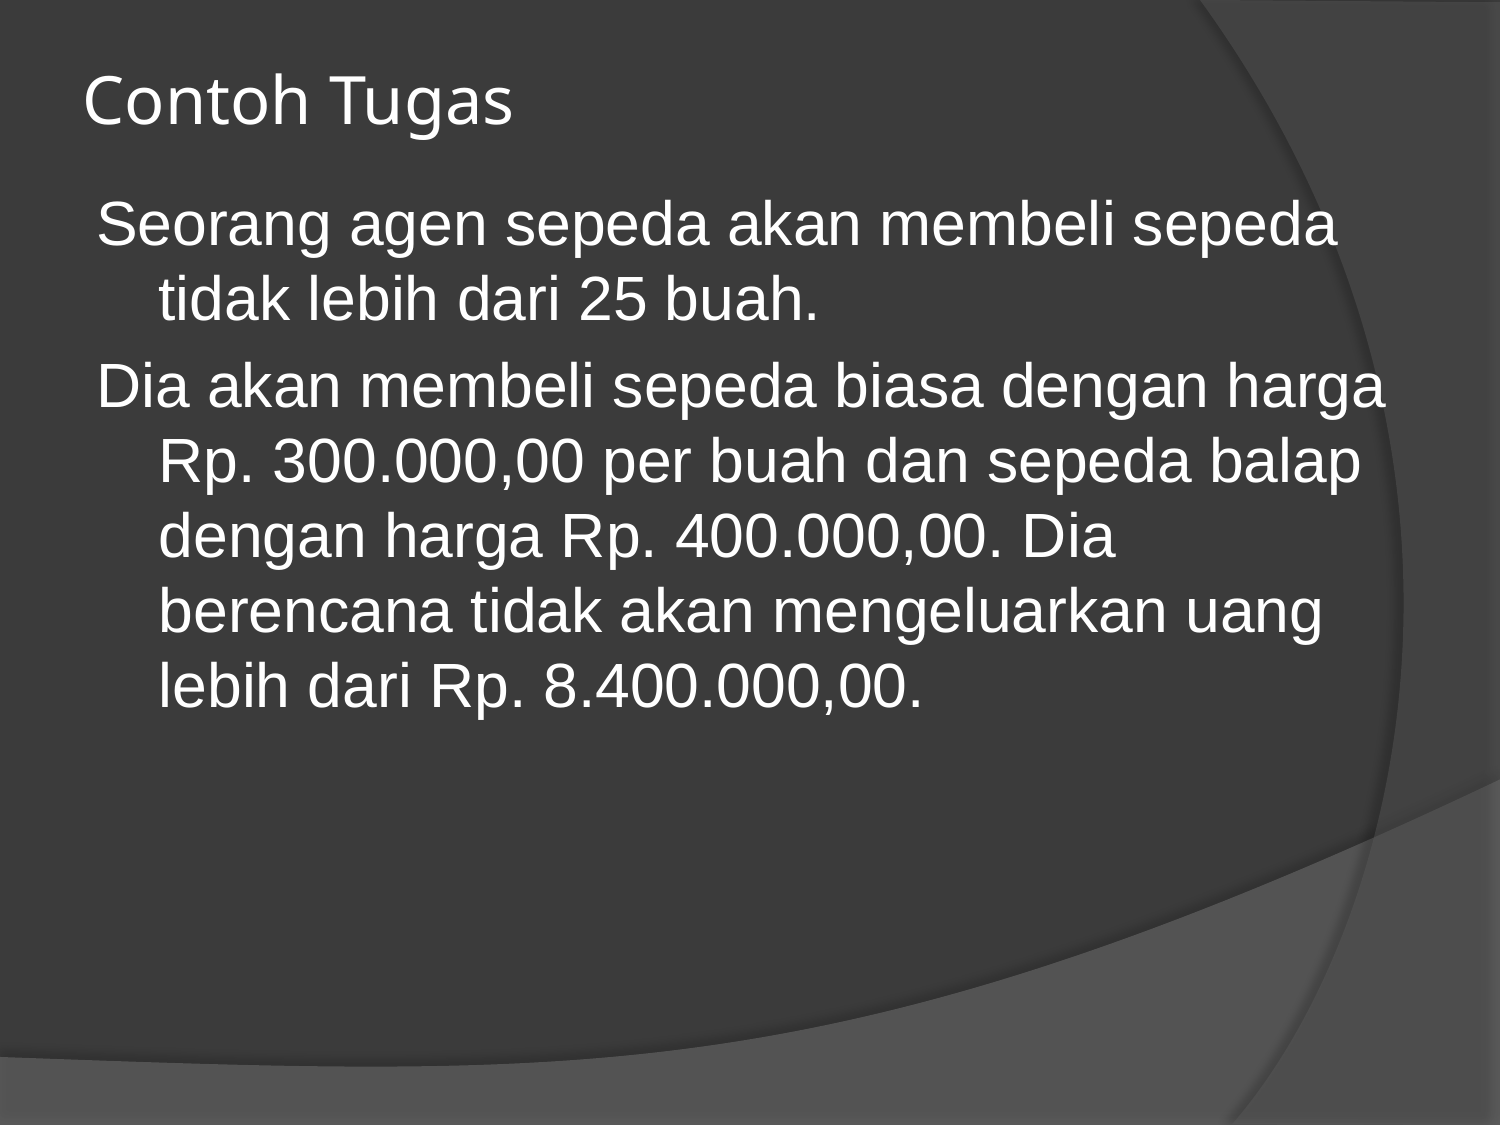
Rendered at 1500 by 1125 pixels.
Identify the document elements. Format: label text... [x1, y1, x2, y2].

title Contoh Tugas [74, 45, 1426, 151]
list Seorang agen sepeda akan membeli sepeda tidak lebih dari 25 buah. Dia akan membeli sepeda biasa dengan harga Rp. 300.000,00 per buah dan sepeda balap dengan harga Rp. 400.000,00. Dia berencana tidak akan mengeluarkan uang lebih dari Rp. 8.400.000,00. [74, 174, 1426, 1063]
